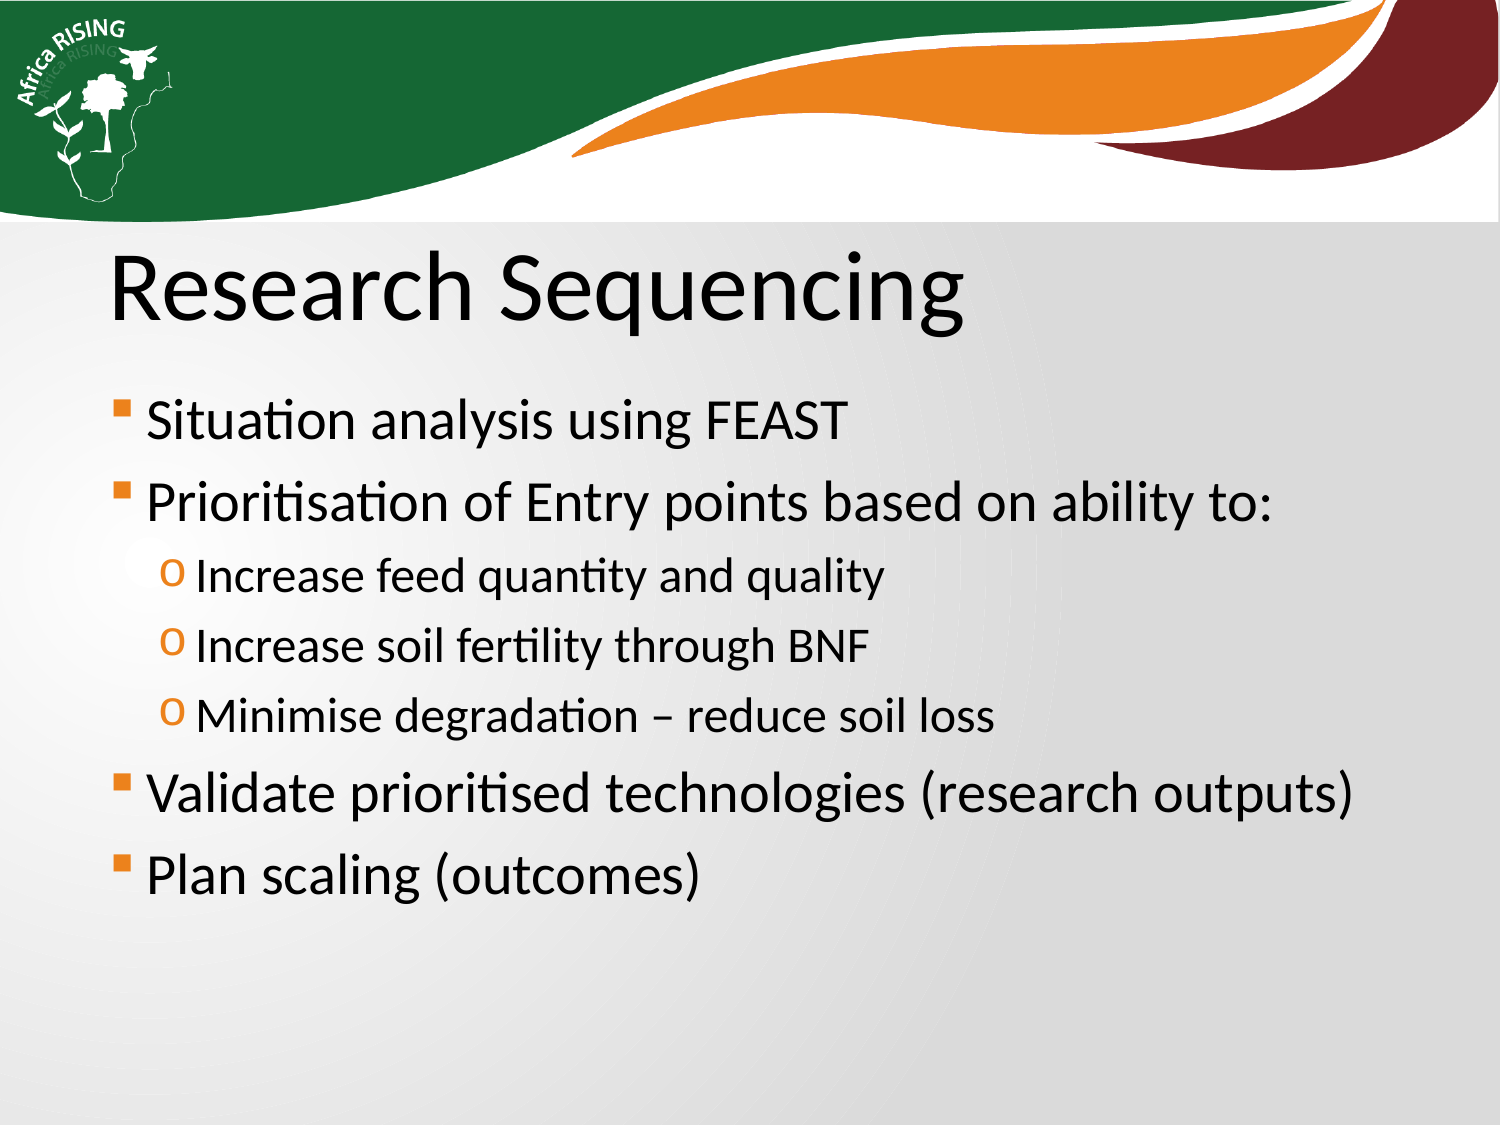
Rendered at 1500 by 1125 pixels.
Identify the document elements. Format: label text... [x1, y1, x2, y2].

list Research Sequencing [75, 212, 1325, 400]
list Situation analysis using FEAST Prioritisation of Entry points based on ability to: Increase feed quantity and quality Increase soil fertility through BNF Minimise degradation – reduce soil loss Validate prioritised technologies (research outputs) Plan scaling (outcomes) [75, 373, 1412, 1075]
picture [0, 0, 1499, 222]
